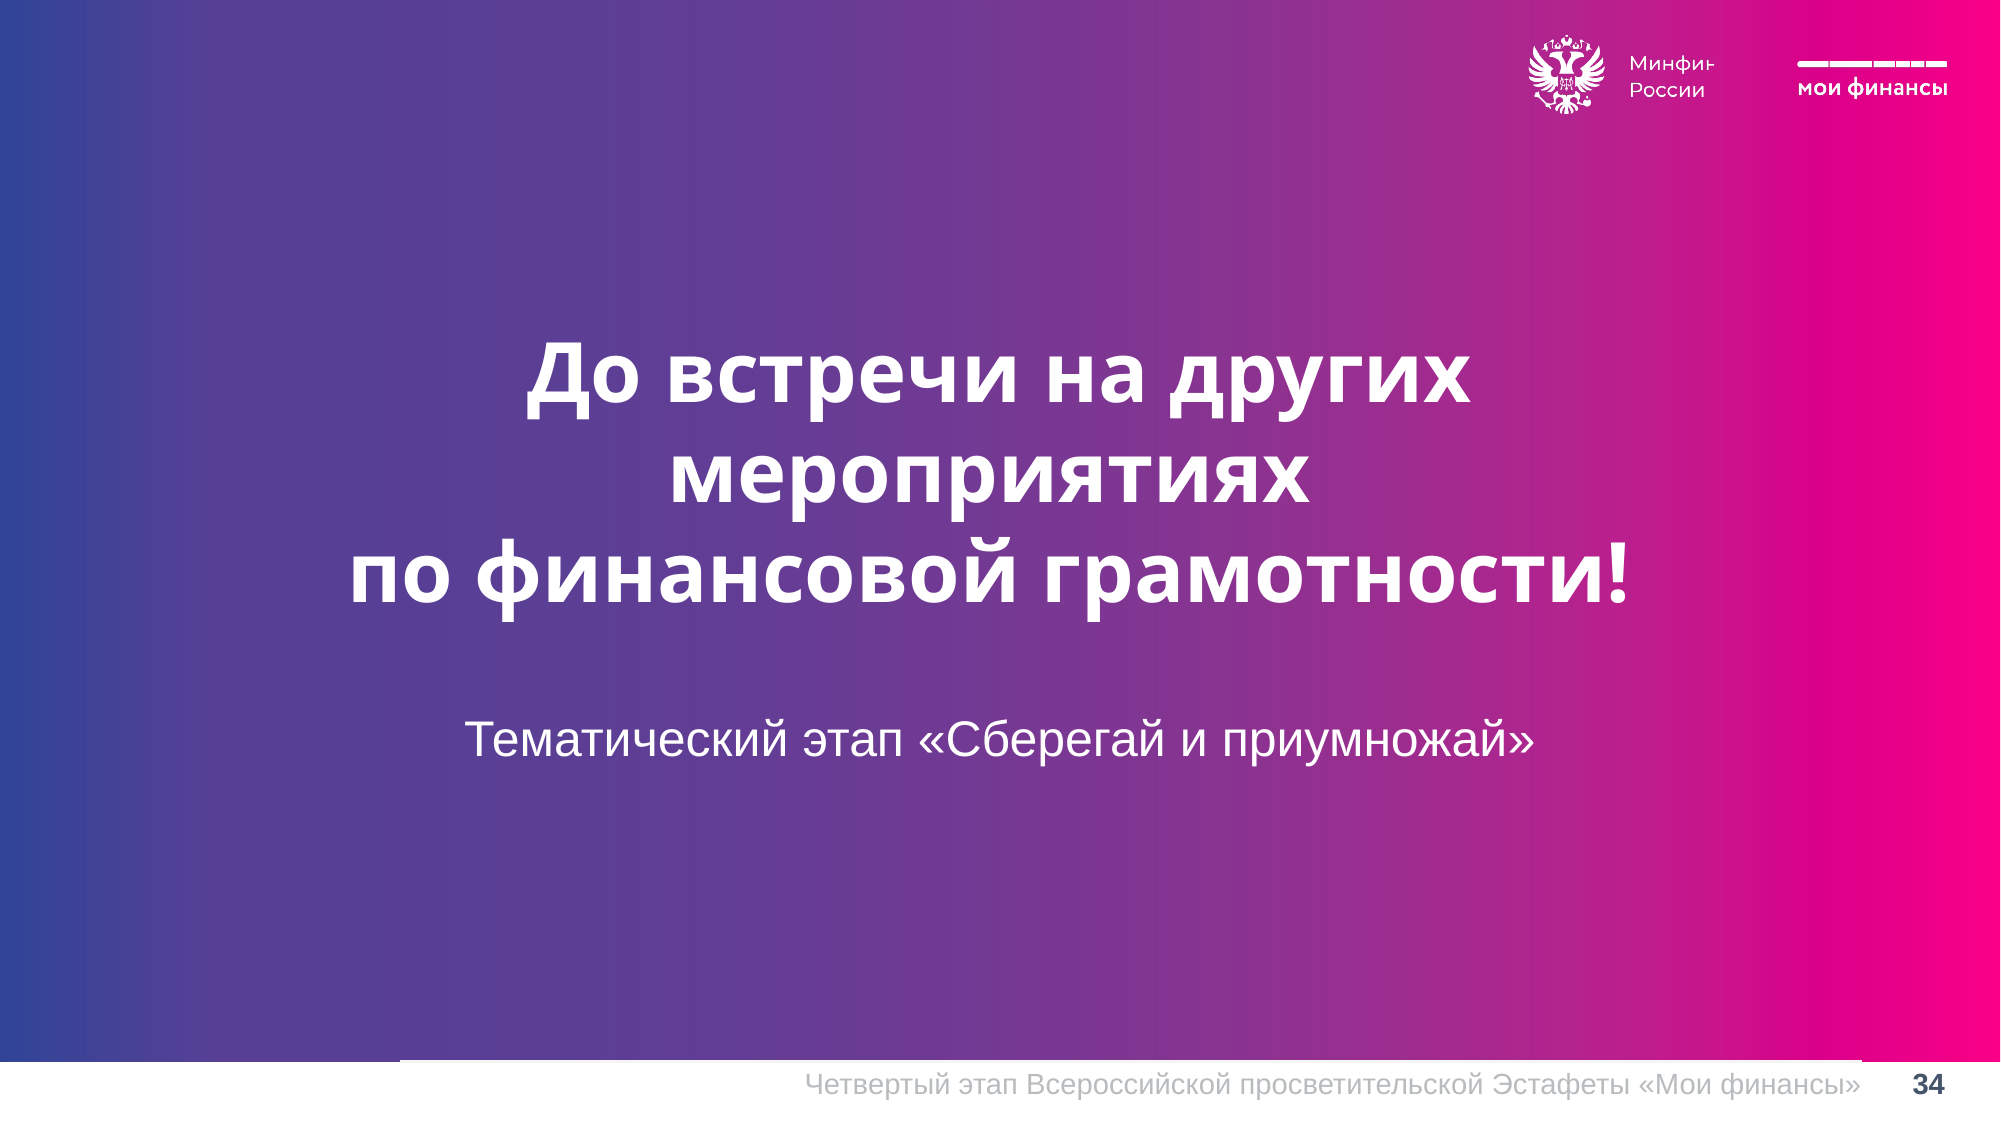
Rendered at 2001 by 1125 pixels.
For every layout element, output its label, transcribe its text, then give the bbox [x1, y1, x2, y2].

text_box Тематический этап «Сберегай и приумножай» [270, 698, 1730, 774]
text_box 34 [1862, 1064, 1945, 1125]
text_box До встречи на других мероприятиях по финансовой грамотности! [292, 314, 1708, 624]
